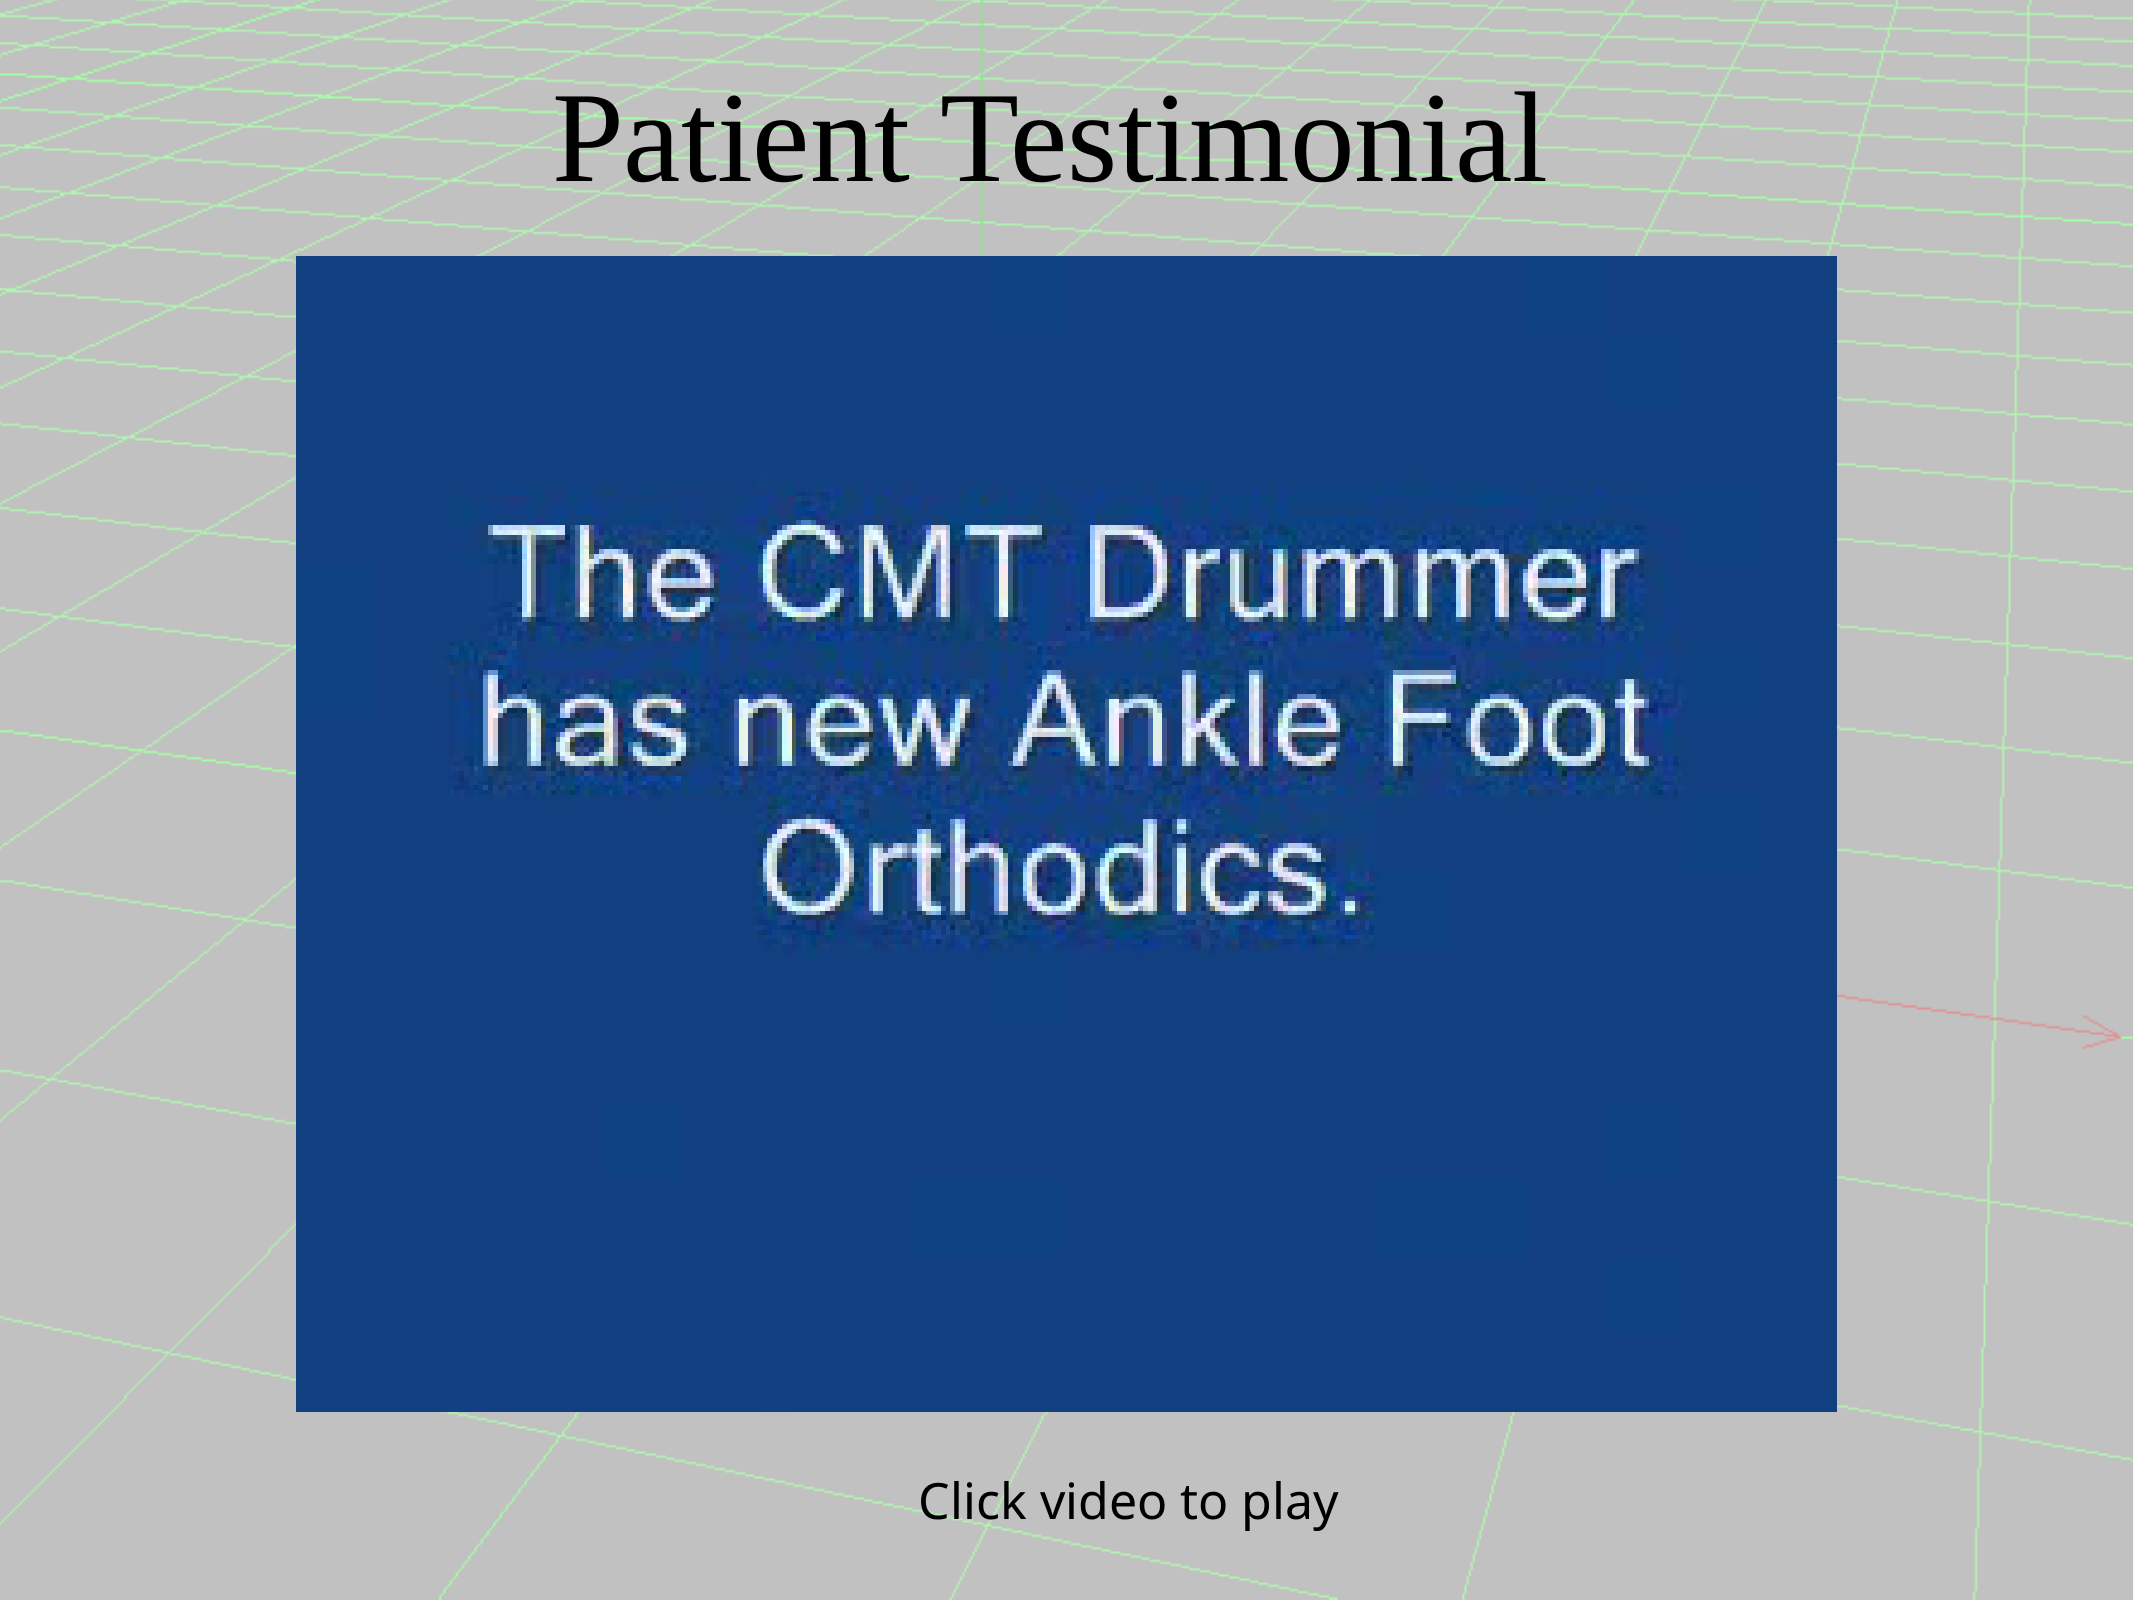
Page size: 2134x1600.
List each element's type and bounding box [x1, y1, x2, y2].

picture [0, 0, 2134, 1600]
text_box [295, 255, 1838, 1413]
